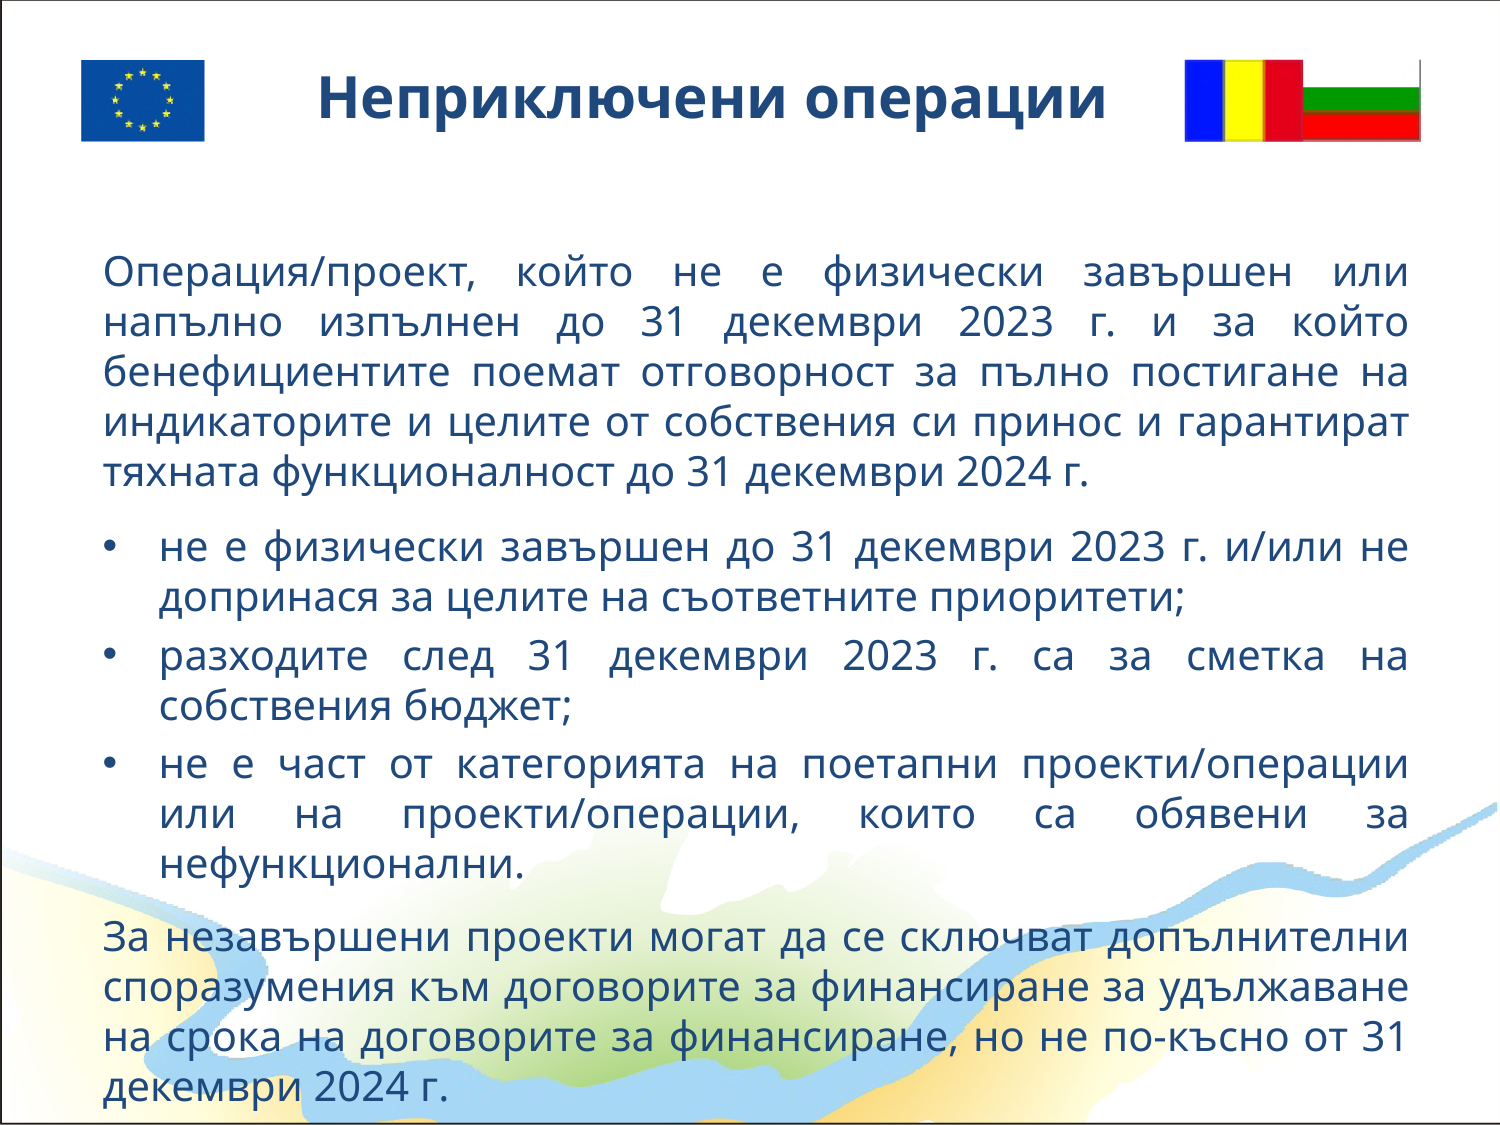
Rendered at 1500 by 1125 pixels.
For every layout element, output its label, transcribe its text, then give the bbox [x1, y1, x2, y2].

title Неприключени операции [37, 124, 1388, 306]
picture [0, 0, 1500, 1125]
list Операция/проект, който не е физически завършен или напълно изпълнен до 31 декември 2023 г. и за който бенефициентите поемат отговорност за пълно постигане на индикаторите и целите от собствения си принос и гарантират тяхната функционалност до 31 декември 2024 г. не е физически завършен до 31 декември 2023 г. и/или не допринася за целите на съответните приоритети; разходите след 31 декември 2023 г. са за сметка на собствения бюджет; не е част от категорията на поетапни проекти/операции или на проекти/операции, които са обявени за нефункционални. За незавършени проекти могат да се сключват допълнителни споразумения към договорите за финансиране за удължаване на срока на договорите за финансиране, но не по-късно от 31 декември 2024 г. [87, 237, 1426, 1125]
